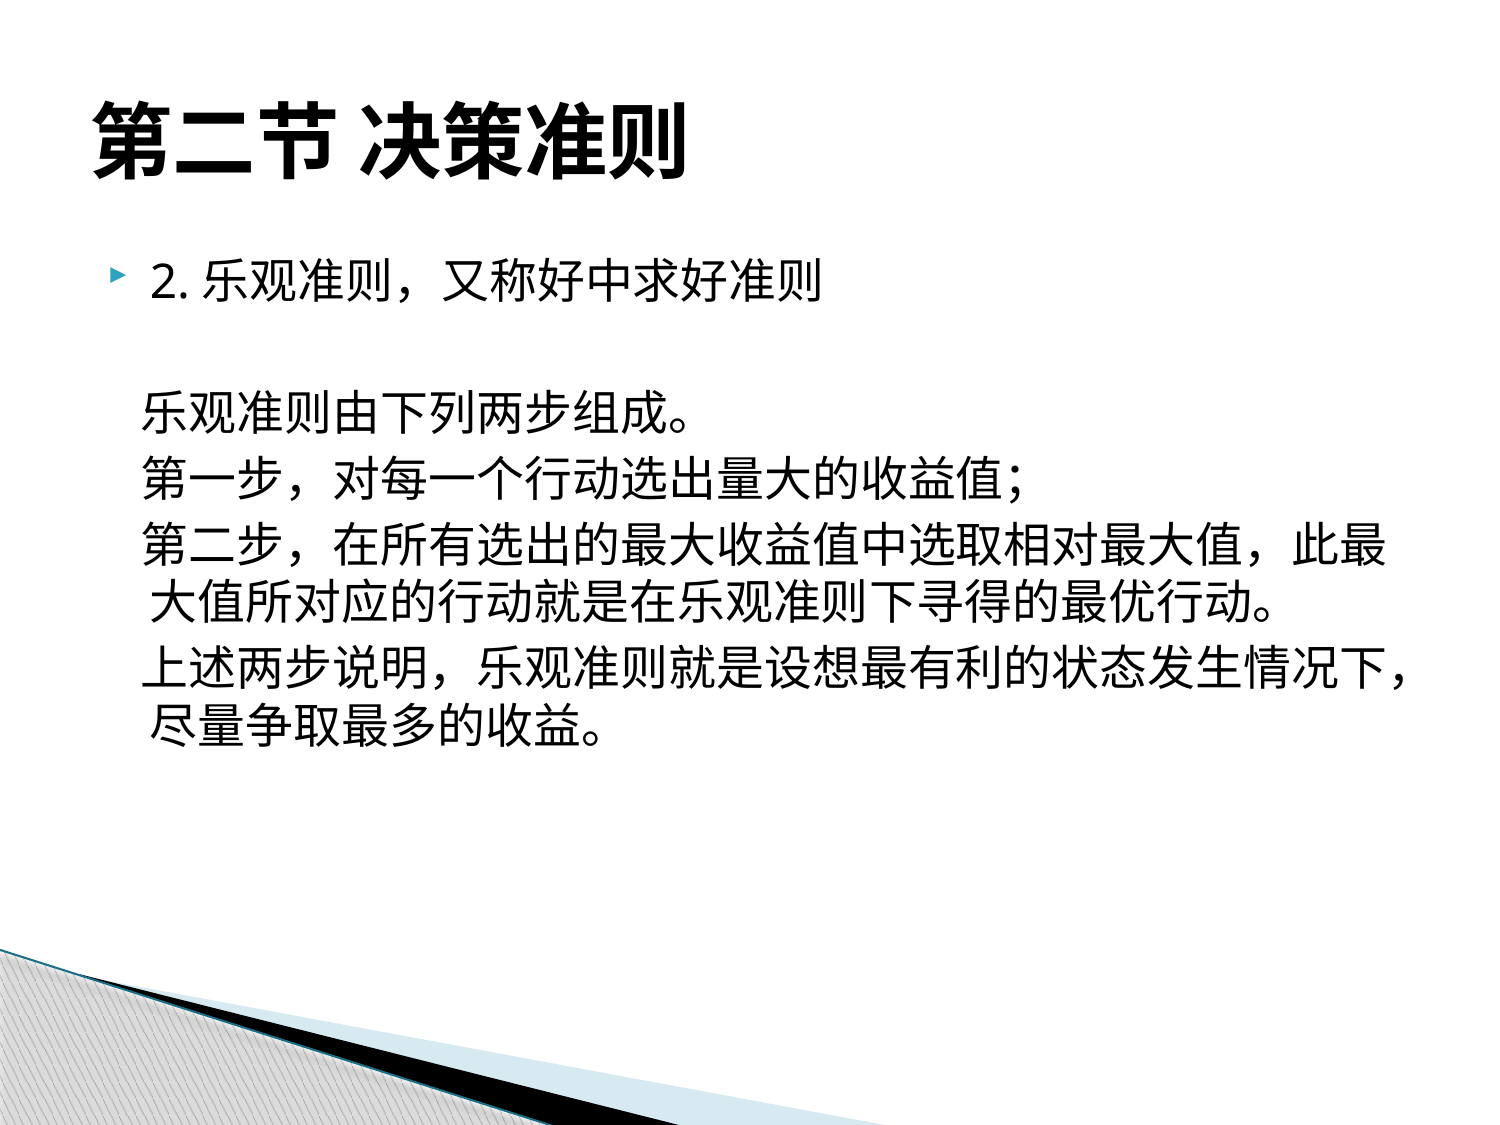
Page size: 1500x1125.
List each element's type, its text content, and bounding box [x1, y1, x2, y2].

list 2.乐观准则，又称好中求好准则 乐观准则由下列两步组成。 第一步，对每一个行动选出量大的收益值； 第二步，在所有选出的最大收益值中选取相对最大值，此最大值所对应的行动就是在乐观准则下寻得的最优行动。 上述两步说明，乐观准则就是设想最有利的状态发生情况下，尽量争取最多的收益。 [75, 243, 1425, 1125]
title 第二节 决策准则 [75, 45, 1425, 233]
